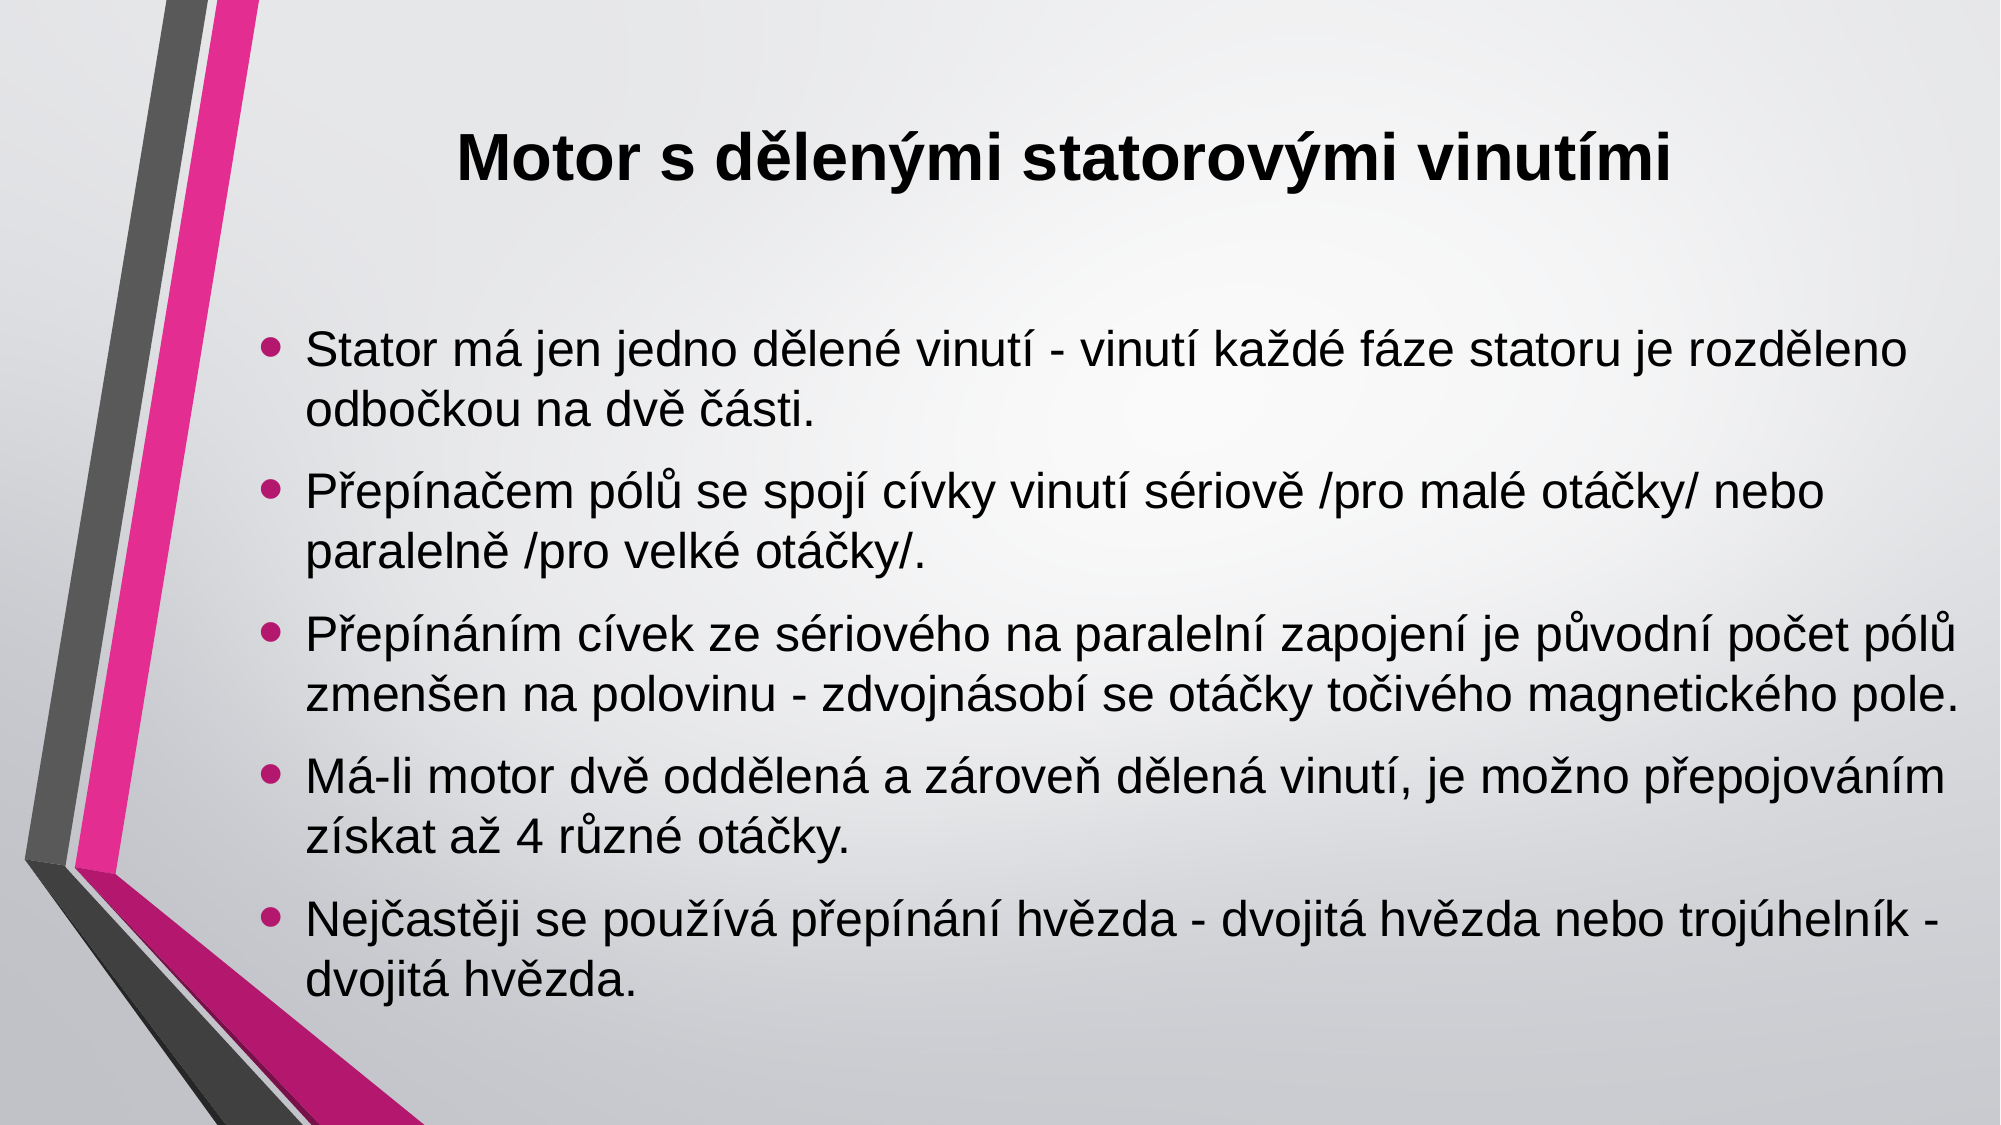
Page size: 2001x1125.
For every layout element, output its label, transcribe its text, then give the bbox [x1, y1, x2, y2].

list Stator má jen jedno dělené vinutí - vinutí každé fáze statoru je rozděleno odbočkou na dvě části. Přepínačem pólů se spojí cívky vinutí sériově /pro malé otáčky/ nebo paralelně /pro velké otáčky/. Přepínáním cívek ze sériového na paralelní zapojení je původní počet pólů zmenšen na polovinu - zdvojnásobí se otáčky točivého magnetického pole. Má-li motor dvě oddělená a zároveň dělená vinutí, je možno přepojováním získat až 4 různé otáčky. Nejčastěji se používá přepínání hvězda - dvojitá hvězda nebo trojúhelník - dvojitá hvězda. [243, 280, 2000, 1125]
title Motor s dělenými statorovými vinutími [243, 79, 1887, 230]
